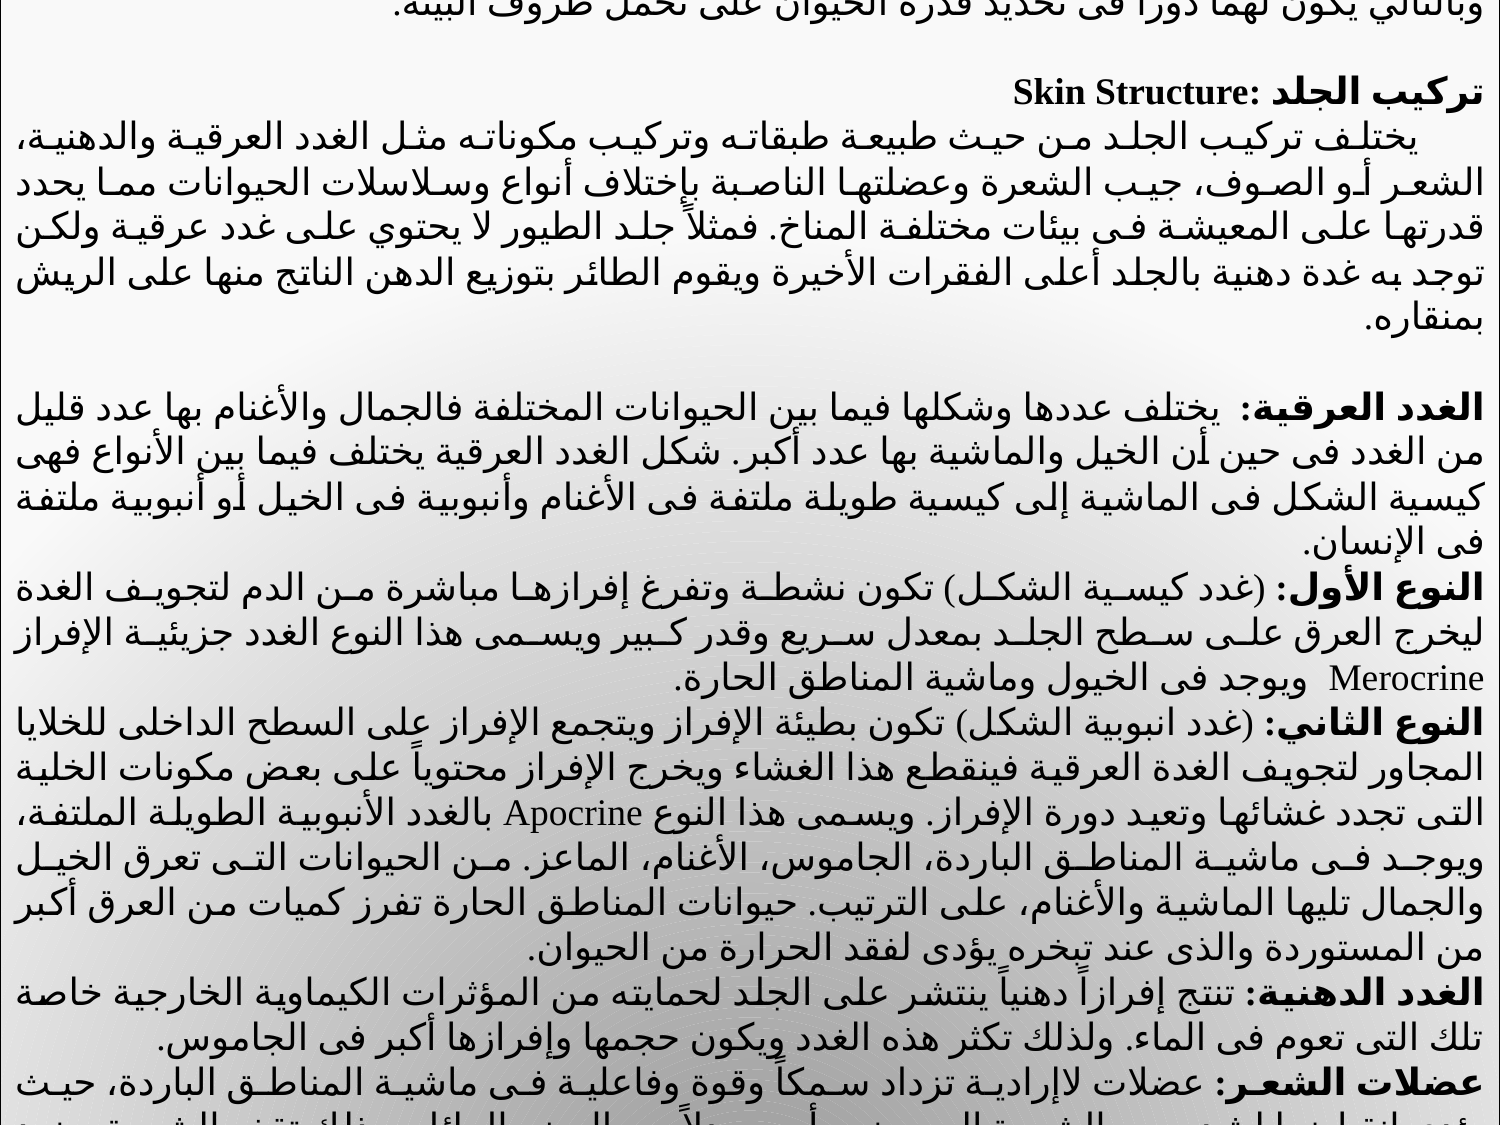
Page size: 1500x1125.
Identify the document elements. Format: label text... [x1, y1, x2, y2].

text_box الصفات الشريحية الملائمة للمناخ: يعتبر الجلد والجهاز التنفسي هما العضوين اللذين يتم من خلالهما التبادل الحراري مع البيئة، وبالتالي يكون لهما دوراً فى تحديد قدرة الحيوان على تحمل ظروف البيئة. تركيب الجلد :Skin Structure يختلف تركيب الجلد من حيث طبيعة طبقاته وتركيب مكوناته مثل الغدد العرقية والدهنية، الشعر أو الصوف، جيب الشعرة وعضلتها الناصبة بإختلاف أنواع وسلاسلات الحيوانات مما يحدد قدرتها على المعيشة فى بيئات مختلفة المناخ. فمثلاً جلد الطيور لا يحتوي على غدد عرقية ولكن توجد به غدة دهنية بالجلد أعلى الفقرات الأخيرة ويقوم الطائر بتوزيع الدهن الناتج منها على الريش بمنقاره. الغدد العرقية: يختلف عددها وشكلها فيما بين الحيوانات المختلفة فالجمال والأغنام بها عدد قليل من الغدد فى حين أن الخيل والماشية بها عدد أكبر. شكل الغدد العرقية يختلف فيما بين الأنواع فهى كيسية الشكل فى الماشية إلى كيسية طويلة ملتفة فى الأغنام وأنبوبية فى الخيل أو أنبوبية ملتفة فى الإنسان. النوع الأول: (غدد كيسية الشكل) تكون نشطة وتفرغ إفرازها مباشرة من الدم لتجويف الغدة ليخرج العرق على سطح الجلد بمعدل سريع وقدر كبير ويسمى هذا النوع الغدد جزيئية الإفراز Merocrine ويوجد فى الخيول وماشية المناطق الحارة. النوع الثاني: (غدد انبوبية الشكل) تكون بطيئة الإفراز ويتجمع الإفراز على السطح الداخلى للخلايا المجاور لتجويف الغدة العرقية فينقطع هذا الغشاء ويخرج الإفراز محتوياً على بعض مكونات الخلية التى تجدد غشائها وتعيد دورة الإفراز. ويسمى هذا النوع Apocrine بالغدد الأنبوبية الطويلة الملتفة، ويوجد فى ماشية المناطق الباردة، الجاموس، الأغنام، الماعز. من الحيوانات التى تعرق الخيل والجمال تليها الماشية والأغنام، على الترتيب. حيوانات المناطق الحارة تفرز كميات من العرق أكبر من المستوردة والذى عند تبخره يؤدى لفقد الحرارة من الحيوان. الغدد الدهنية: تنتج إفرازاً دهنياً ينتشر على الجلد لحمايته من المؤثرات الكيماوية الخارجية خاصة تلك التى تعوم فى الماء. ولذلك تكثر هذه الغدد ويكون حجمها وإفرازها أكبر فى الجاموس. عضلات الشعر: عضلات لاإرادية تزداد سمكاً وقوة وفاعلية فى ماشية المناطق الباردة، حيث يؤدى إنقباضها لشد جيب الشعرة إلى وضع رأسي بدلاً من الوضع المائل وبذلك تقف الشعرة ويزيد سمك الغطاء العازل ليحسن العزل الحراري وحفظ حرارة الجسم. وتقل أهمية هذه العضلات كلما كان غطاء الجسم خفيف وتكون العضلات رهيفة كما فى الجاموس. [0, 0, 1500, 1125]
